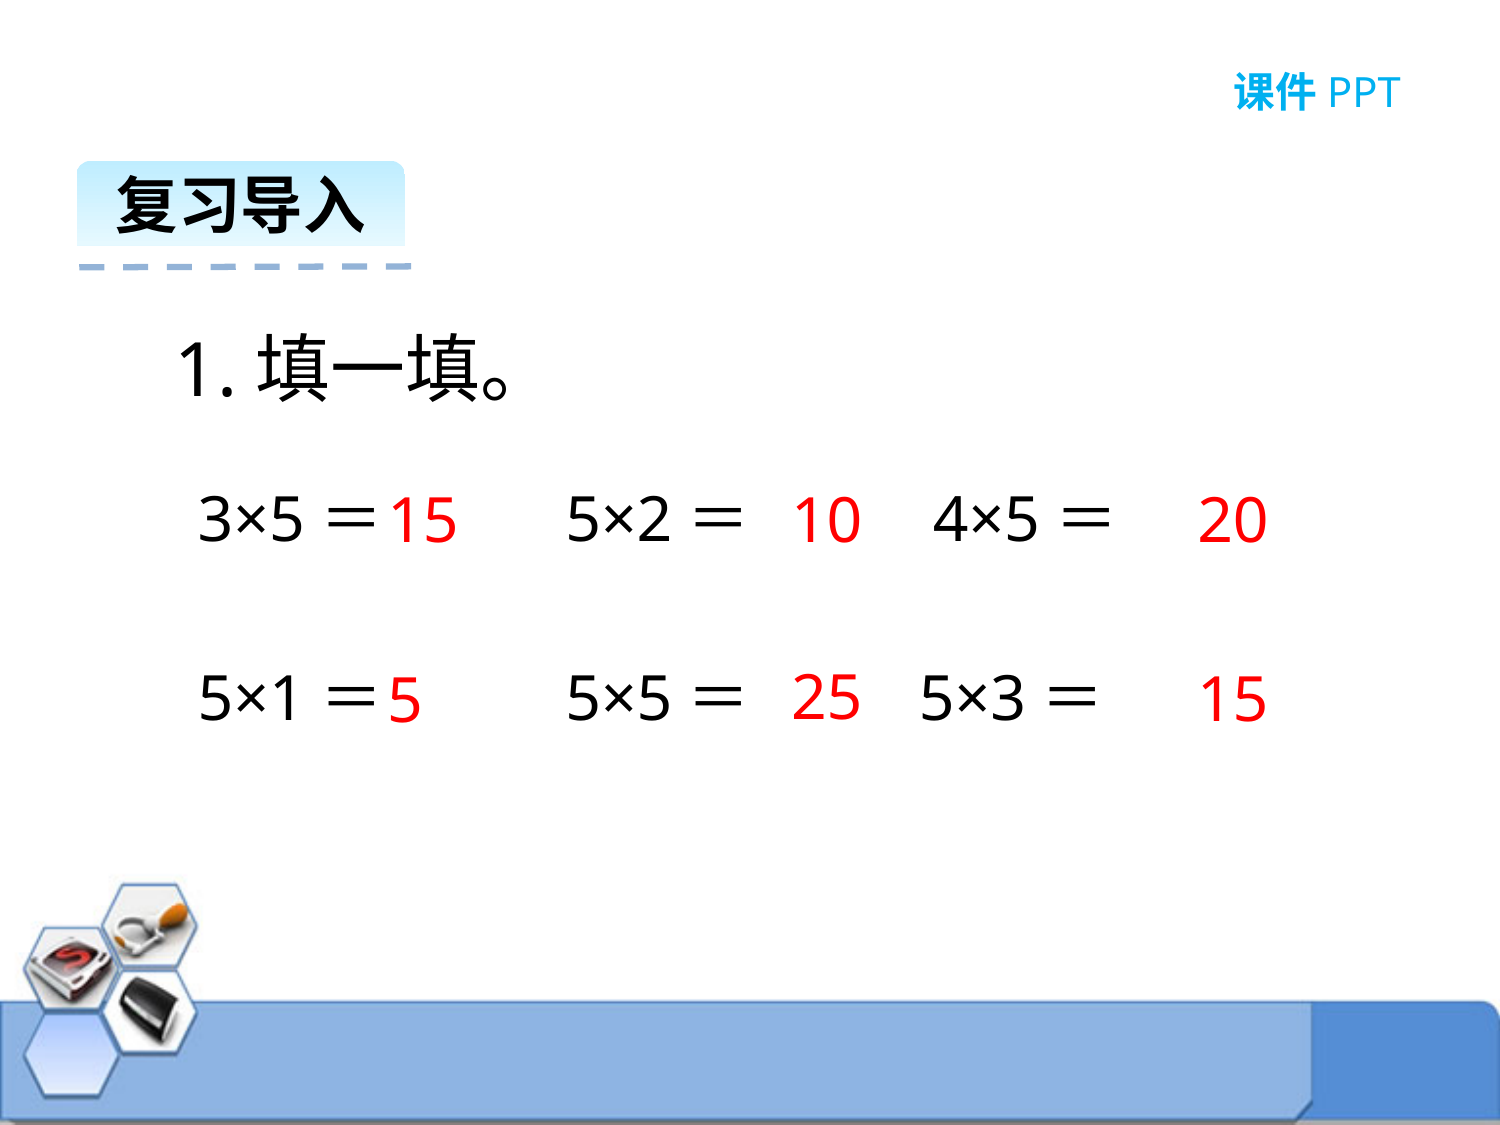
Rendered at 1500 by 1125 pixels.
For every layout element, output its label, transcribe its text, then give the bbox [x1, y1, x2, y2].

text_box 15 [372, 457, 495, 563]
text_box 1.填一填。 [159, 314, 1306, 419]
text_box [76, 160, 420, 268]
text_box 15 [1182, 636, 1322, 741]
text_box 3×5＝ 5×2＝ 4×5＝ 5×1＝ 5×5＝ 5×3＝ [183, 456, 1333, 741]
text_box 课件PPT [1218, 58, 1418, 124]
text_box 20 [1182, 457, 1317, 562]
text_box 10 [776, 457, 904, 562]
picture [0, 0, 1500, 1125]
text_box 25 [776, 634, 913, 740]
text_box 5 [372, 637, 467, 743]
